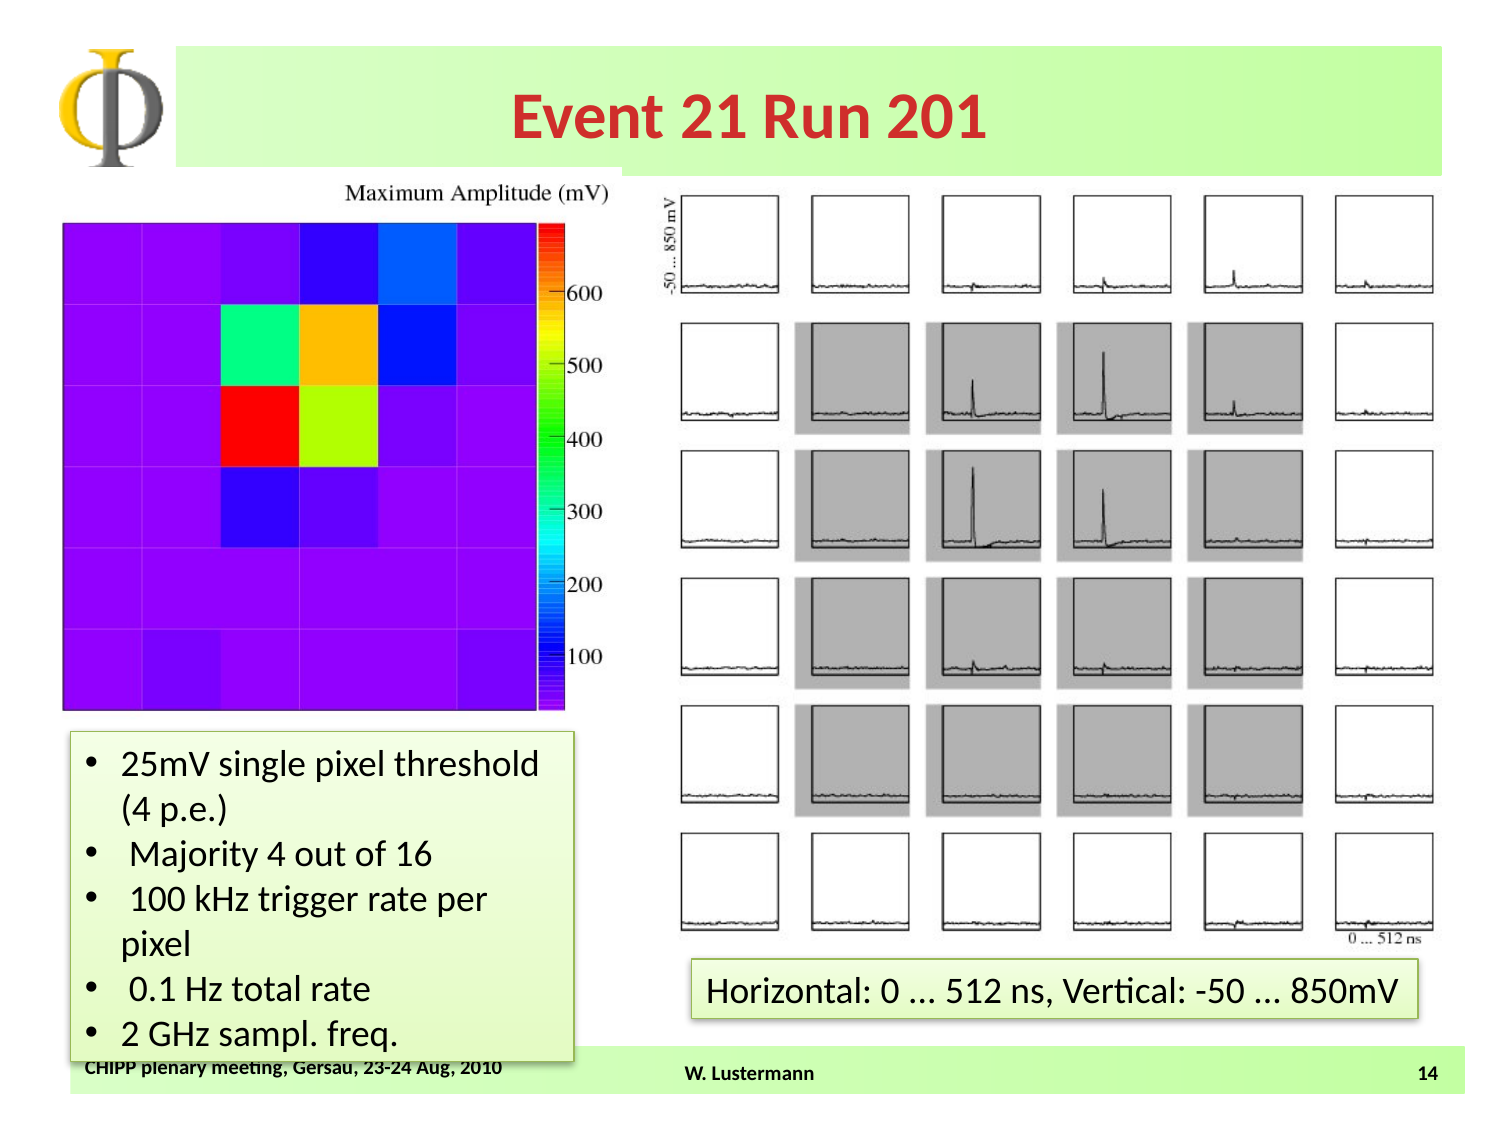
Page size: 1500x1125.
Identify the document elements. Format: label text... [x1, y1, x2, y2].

text_box Horizontal: 0 ... 512 ns, Vertical: -50 ... 850mV [691, 961, 1419, 1019]
picture [656, 187, 1442, 953]
text_box Event 21 Run 201 [58, 46, 1442, 176]
picture [46, 167, 622, 727]
text_box 25mV single pixel threshold (4 p.e.) Majority 4 out of 16 100 kHz trigger rate per pixel 0.1 Hz total rate 2 GHz sampl. freq. [70, 735, 575, 1062]
